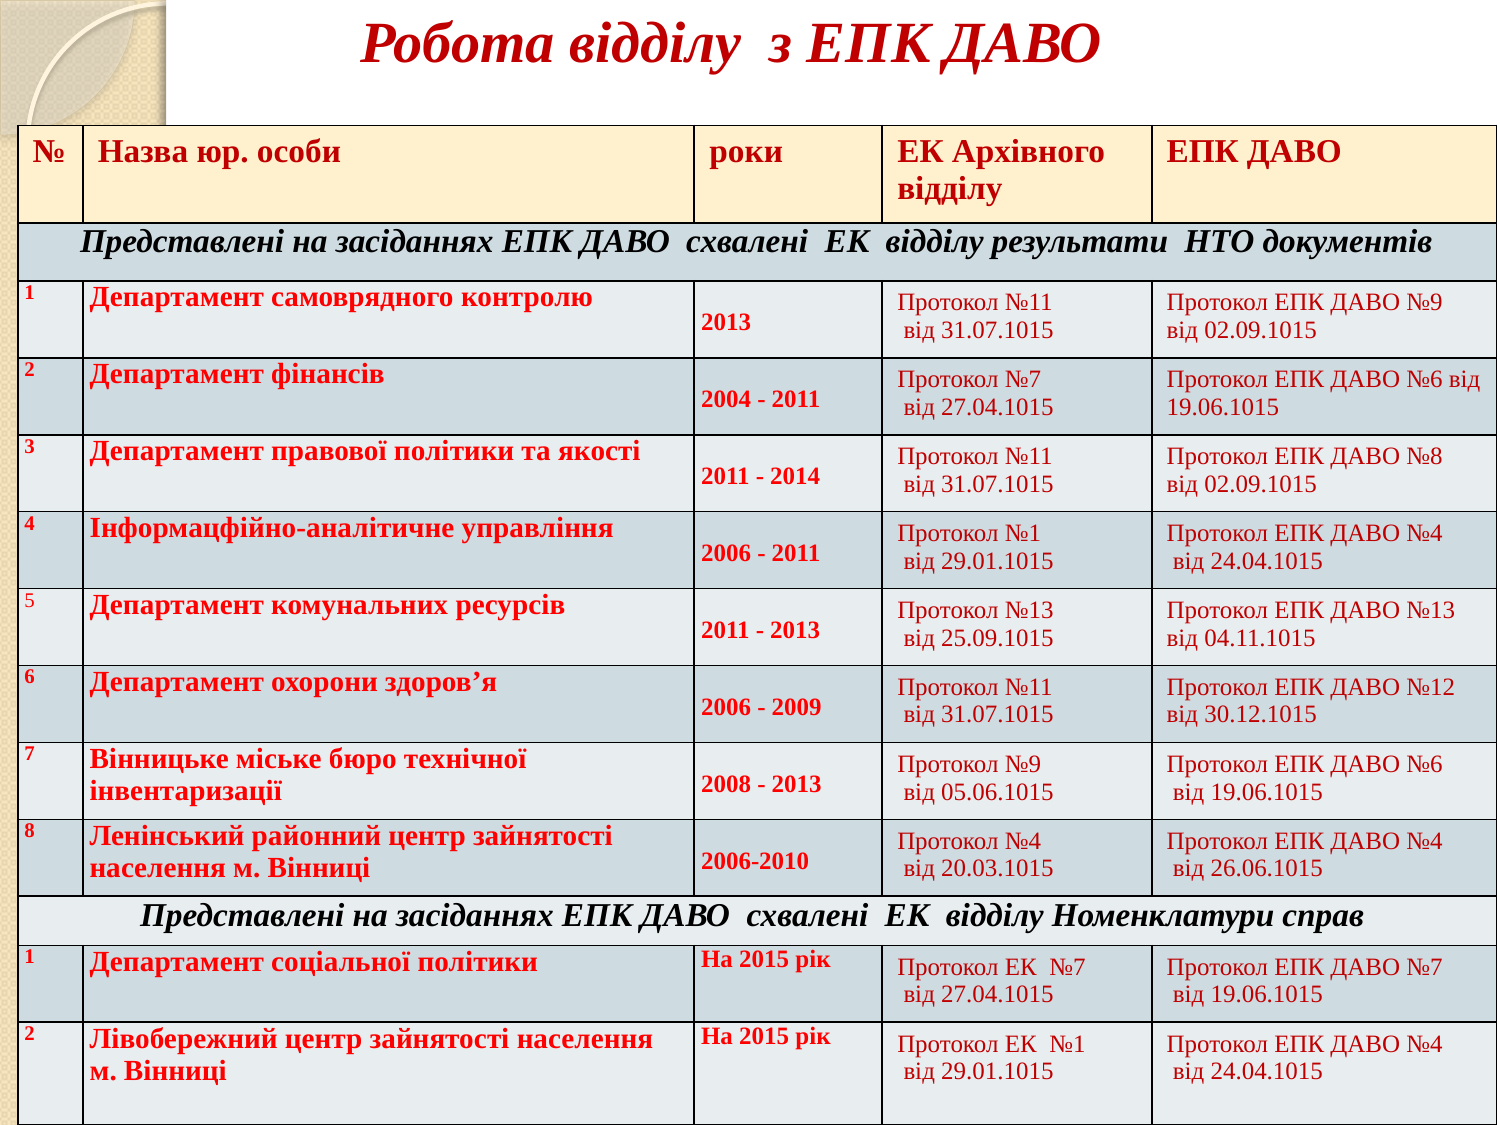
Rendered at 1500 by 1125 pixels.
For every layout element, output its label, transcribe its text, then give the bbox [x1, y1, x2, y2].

table_cell Інформацфійно-аналітичне управління [84, 512, 693, 588]
table_cell Департамент соціальної політики [84, 946, 693, 1021]
table_cell 2006-2010 [695, 820, 881, 895]
table_cell Департамент комунальних ресурсів [84, 589, 693, 665]
table_cell 5 [19, 589, 82, 665]
table_cell Департамент охорони здоров’я [84, 666, 693, 742]
table_cell Протокол №9 від 05.06.1015 [883, 743, 1151, 819]
table_cell Департамент фінансів [84, 359, 693, 434]
table_cell Протокол ЕПК ДАВО №4 від 24.04.1015 [1153, 1023, 1496, 1124]
table_cell Протокол №1 від 29.01.1015 [883, 512, 1151, 588]
table_cell Протокол ЕПК ДАВО №9 від 02.09.1015 [1153, 282, 1496, 357]
table_cell 2013 [695, 282, 881, 357]
table_cell 2 [19, 359, 82, 434]
table_cell 2 [19, 1023, 82, 1124]
table_cell 3 [19, 436, 82, 511]
table_header ЕК Архівного відділу [883, 126, 1151, 222]
table_cell Протокол ЕК №7 від 27.04.1015 [883, 946, 1151, 1021]
table_header ЕПК ДАВО [1153, 126, 1496, 222]
table_cell На 2015 рік [695, 946, 881, 1021]
table_cell Протокол №7 від 27.04.1015 [883, 359, 1151, 434]
table_cell 2011 - 2014 [695, 436, 881, 511]
table_cell 8 [19, 820, 82, 895]
table_cell 2008 - 2013 [695, 743, 881, 819]
table_cell 1 [19, 946, 82, 1021]
table_cell Протокол №11 від 31.07.1015 [883, 666, 1151, 742]
table_cell Вінницьке міське бюро технічної інвентаризації [84, 743, 693, 819]
table_cell Протокол №4 від 20.03.1015 [883, 820, 1151, 895]
table_cell На 2015 рік [695, 1023, 881, 1124]
table_cell Протокол ЕПК ДАВО №4 від 24.04.1015 [1153, 512, 1496, 588]
table_header Назва юр. особи [84, 126, 693, 222]
table_cell 1 [19, 282, 82, 357]
table_cell 2006 - 2009 [695, 666, 881, 742]
table_cell Протокол ЕПК ДАВО №4 від 26.06.1015 [1153, 820, 1496, 895]
table_cell Протокол ЕПК ДАВО №7 від 19.06.1015 [1153, 946, 1496, 1021]
table_cell Протокол №13 від 25.09.1015 [883, 589, 1151, 665]
table_cell Протокол ЕК №1 від 29.01.1015 [883, 1023, 1151, 1124]
table_cell Протокол ЕПК ДАВО №12 від 30.12.1015 [1153, 666, 1496, 742]
table_cell Протокол ЕПК ДАВО №6 від 19.06.1015 [1153, 743, 1496, 819]
table_cell 7 [19, 743, 82, 819]
table_cell Протокол ЕПК ДАВО №8 від 02.09.1015 [1153, 436, 1496, 511]
table_cell Протокол №11 від 31.07.1015 [883, 436, 1151, 511]
table_cell Ленінський районний центр зайнятості населення м. Вінниці [84, 820, 693, 895]
table_cell Департамент правової політики та якості [84, 436, 693, 511]
table_cell 2011 - 2013 [695, 589, 881, 665]
table_cell Представлені на засіданнях ЕПК ДАВО схвалені ЕК відділу результати НТО документів [19, 224, 1496, 280]
table_cell 6 [19, 666, 82, 742]
table_cell 2006 - 2011 [695, 512, 881, 588]
table_cell Департамент самоврядного контролю [84, 282, 693, 357]
table_cell Протокол ЕПК ДАВО №13 від 04.11.1015 [1153, 589, 1496, 665]
table_cell Протокол №11 від 31.07.1015 [883, 282, 1151, 357]
table_header роки [695, 126, 881, 222]
table_header № [19, 126, 82, 222]
table_cell 2004 - 2011 [695, 359, 881, 434]
table_cell Лівобережний центр зайнятості населення м. Вінниці [84, 1023, 693, 1124]
table_cell Протокол ЕПК ДАВО №6 від 19.06.1015 [1153, 359, 1496, 434]
title Робота відділу з ЕПК ДАВО [171, 0, 1306, 79]
table_cell 4 [19, 512, 82, 588]
table_cell Представлені на засіданнях ЕПК ДАВО схвалені ЕК відділу Номенклатури справ [19, 897, 1496, 945]
